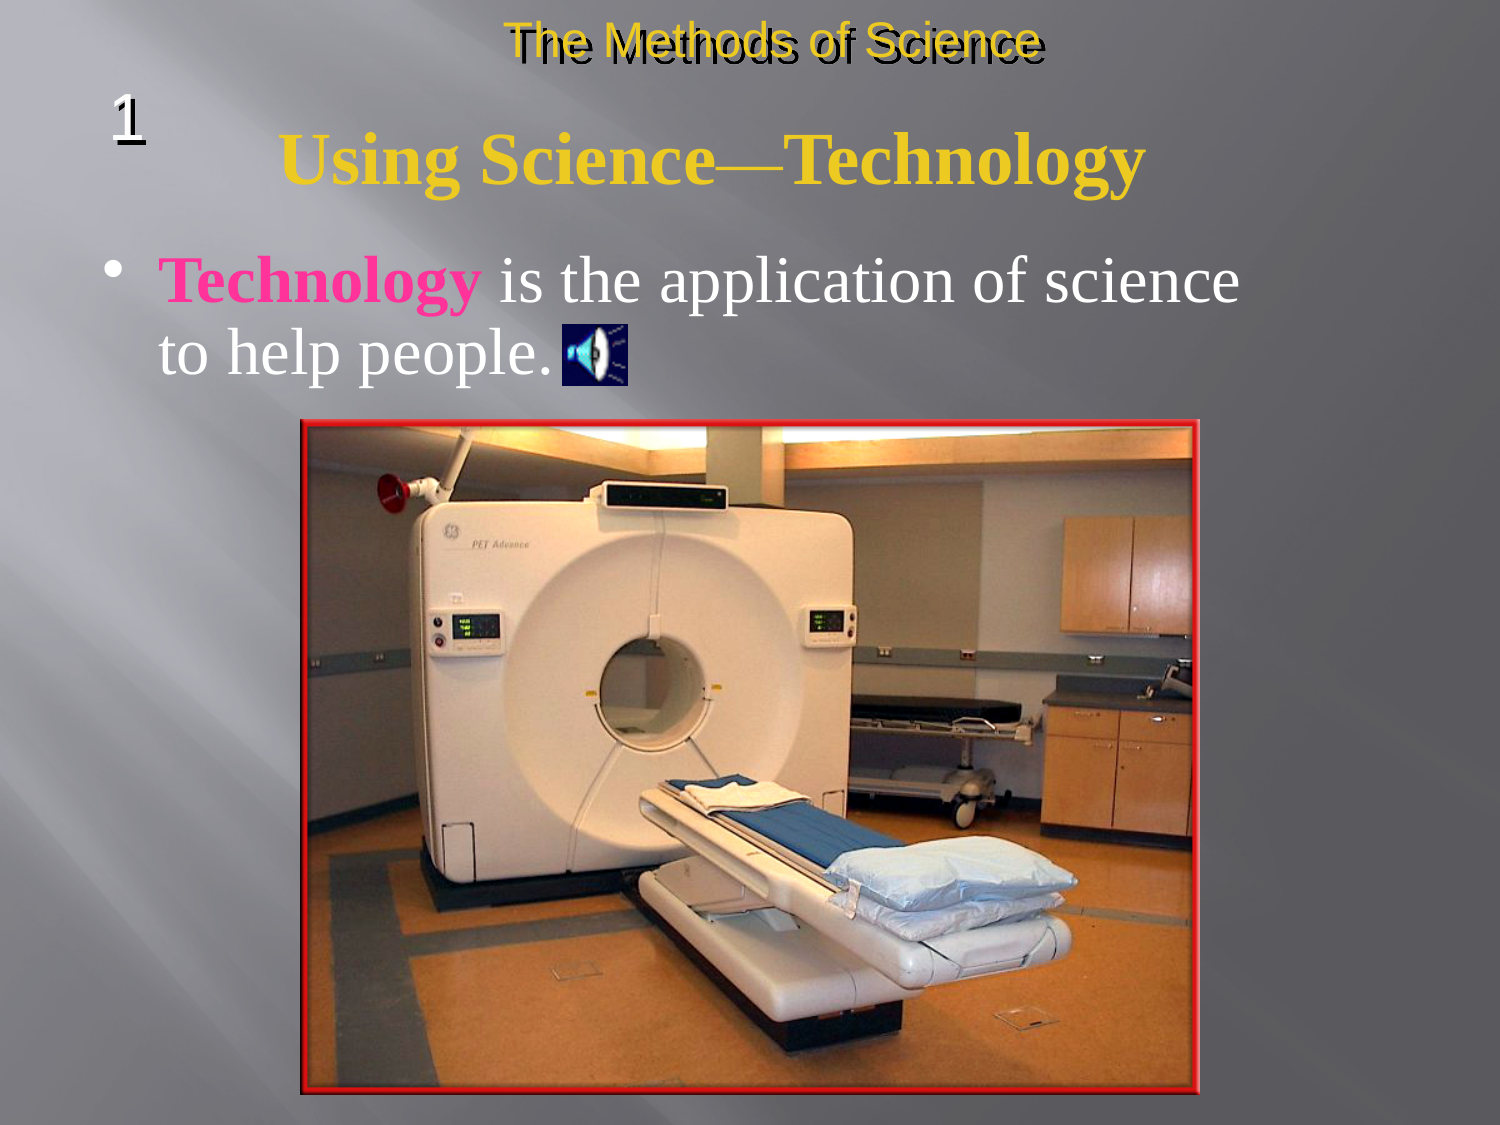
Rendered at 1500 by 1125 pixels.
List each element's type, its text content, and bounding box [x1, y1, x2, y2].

picture [299, 418, 1201, 1095]
text_box The Methods of Science [487, 0, 1057, 75]
text_box Technology is the application of science to help people. [87, 237, 1300, 397]
picture [562, 324, 628, 386]
text_box Using Science—Technology [262, 112, 1301, 209]
text_box 1 [93, 66, 161, 162]
